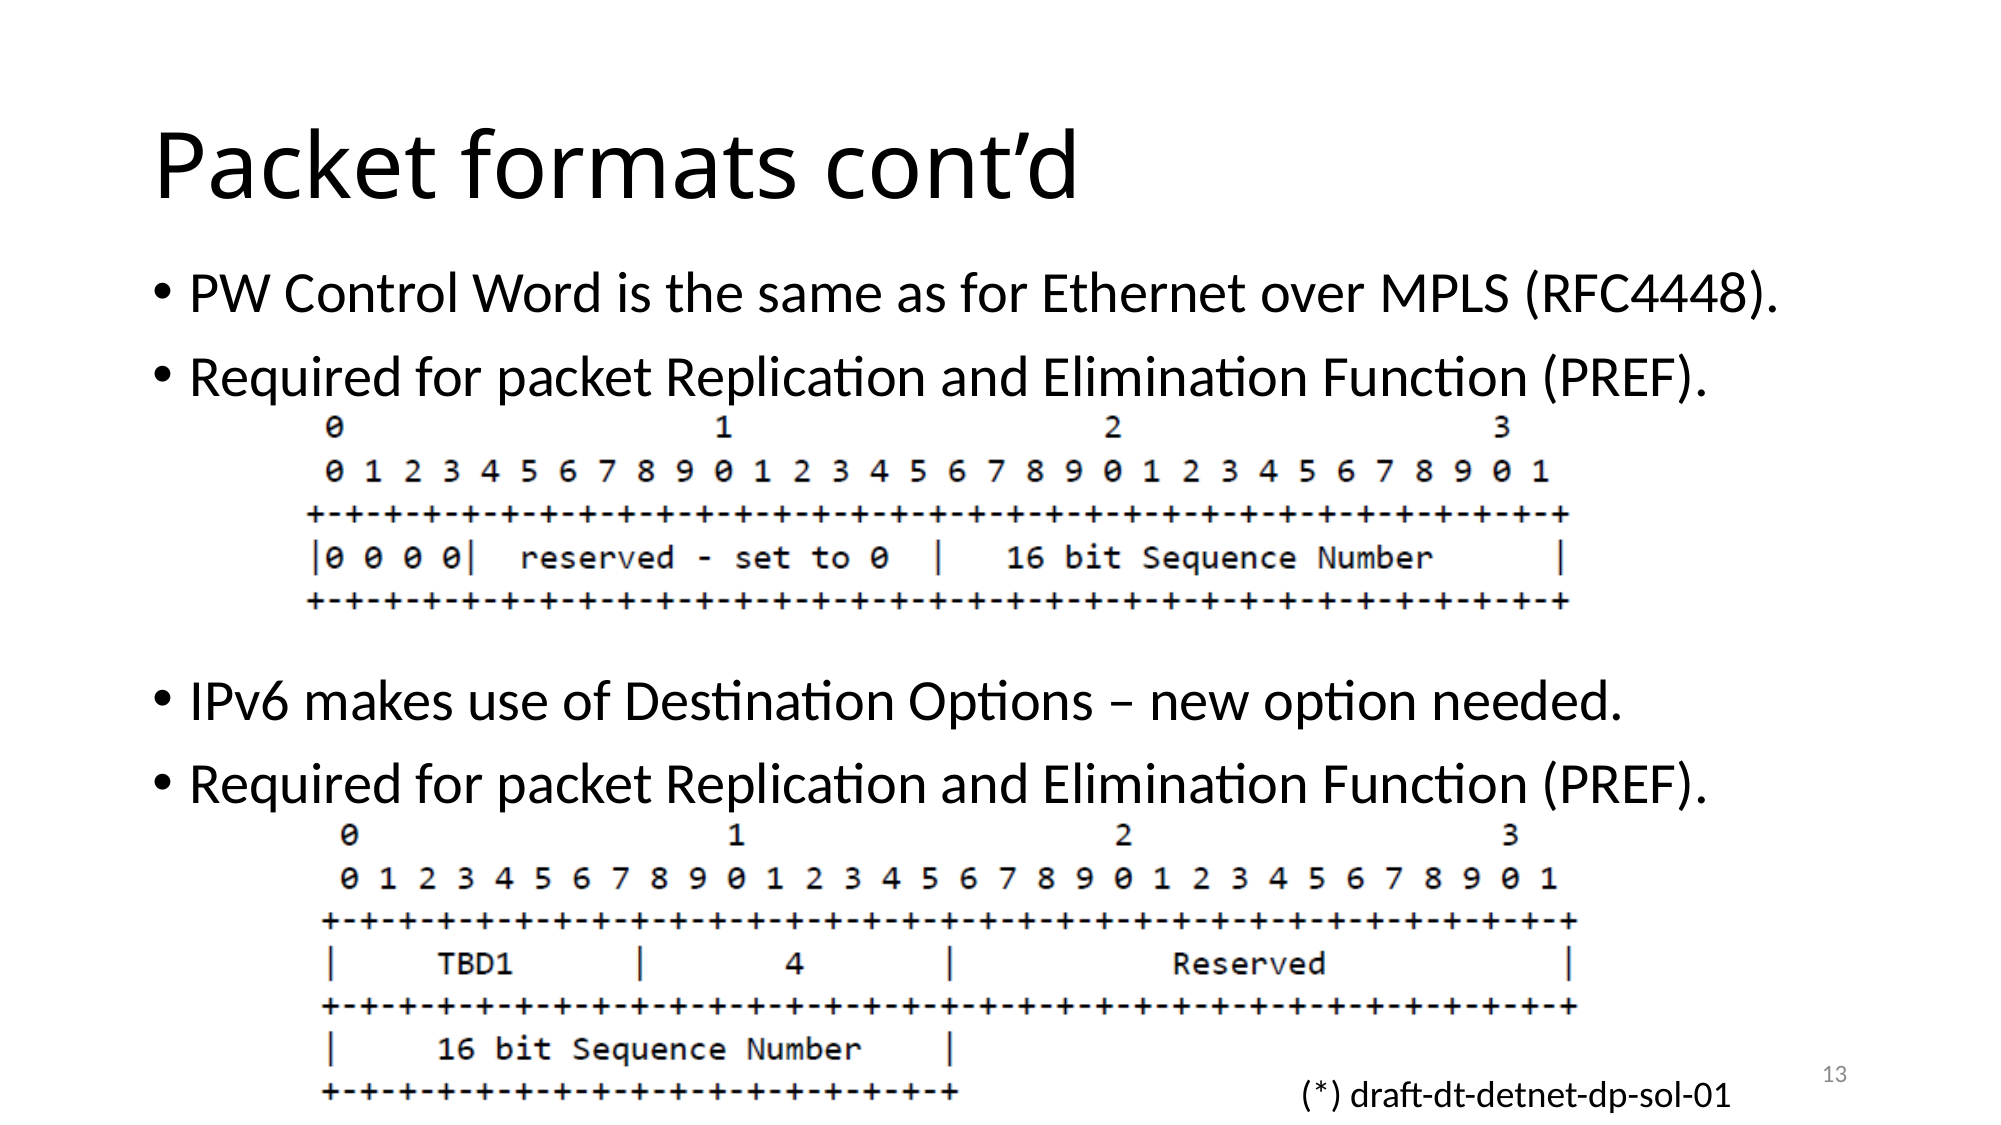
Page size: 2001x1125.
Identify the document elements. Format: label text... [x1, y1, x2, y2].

slide_number 13 [1588, 1042, 1863, 1103]
list IPv6 makes use of Destination Options – new option needed. Required for packet Replication and Elimination Function (PREF). [137, 662, 1863, 1038]
picture [299, 814, 1588, 1125]
picture [299, 399, 1585, 628]
text_box (*) draft-dt-detnet-dp-sol-01 [1588, 1103, 1747, 1123]
text_box PW Control Word is the same as for Ethernet over MPLS (RFC4448). Required for packet Replication and Elimination Function (PREF). [137, 254, 1863, 490]
title Packet formats cont’d [137, 59, 1863, 254]
